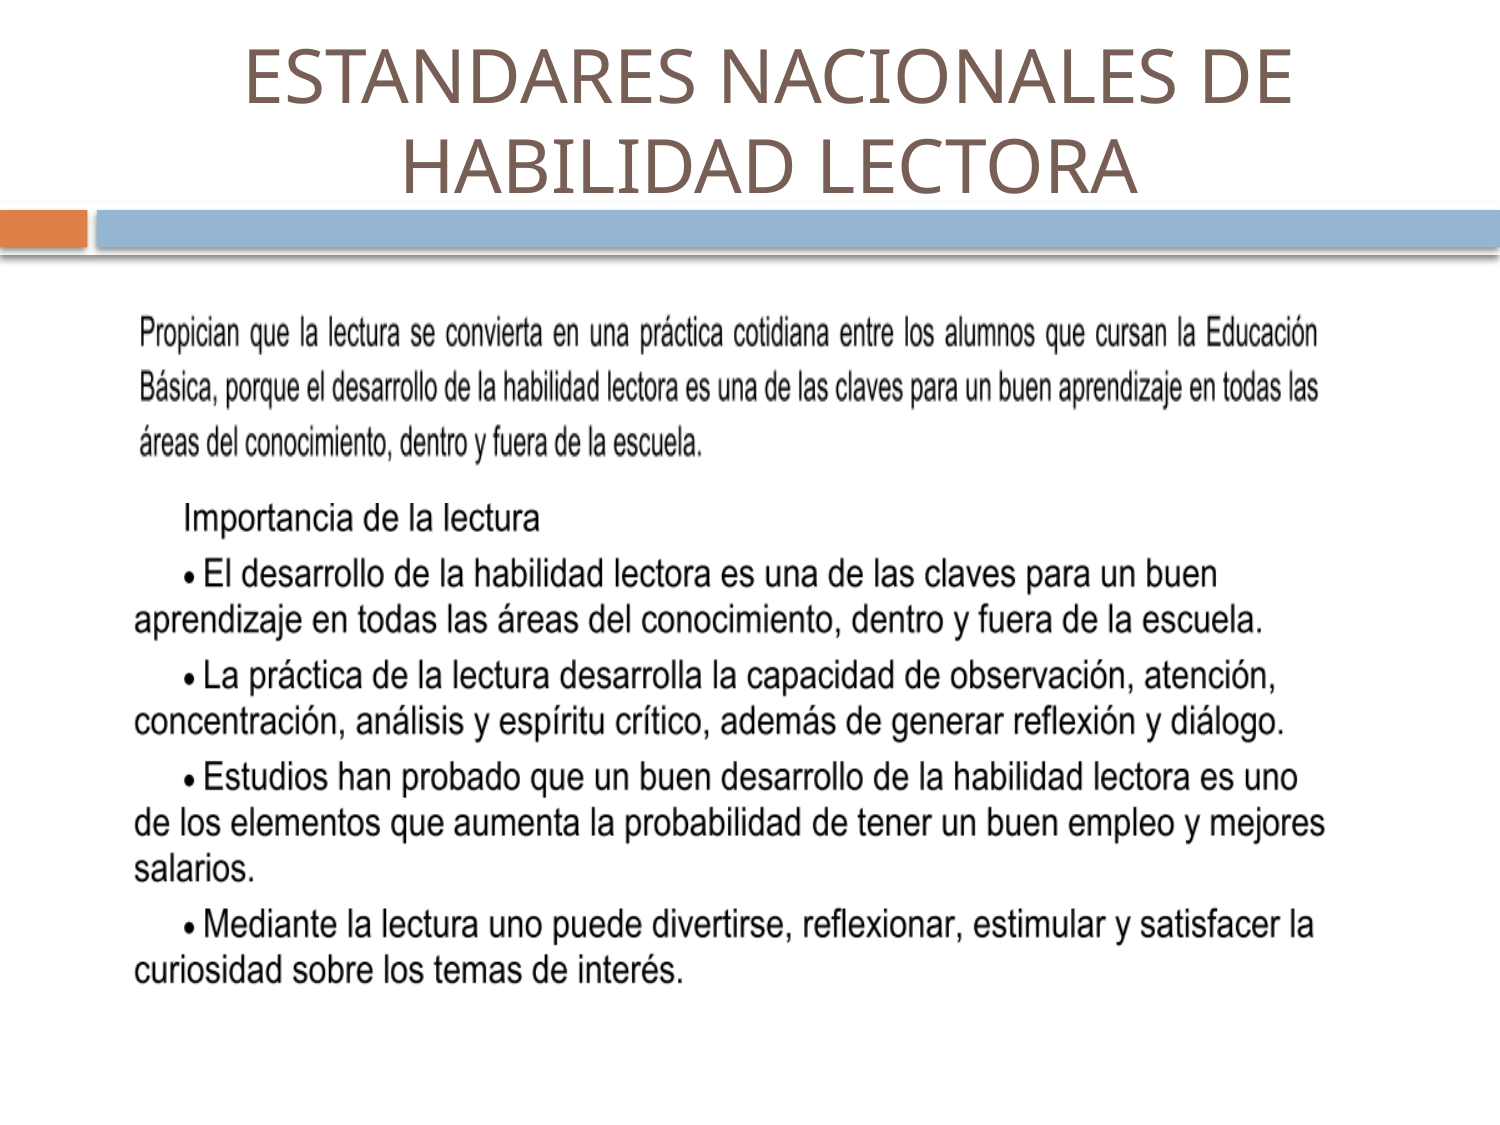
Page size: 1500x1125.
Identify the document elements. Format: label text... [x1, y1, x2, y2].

title ESTANDARES NACIONALES DE HABILIDAD LECTORA [100, 37, 1438, 200]
picture [17, 302, 1377, 1000]
